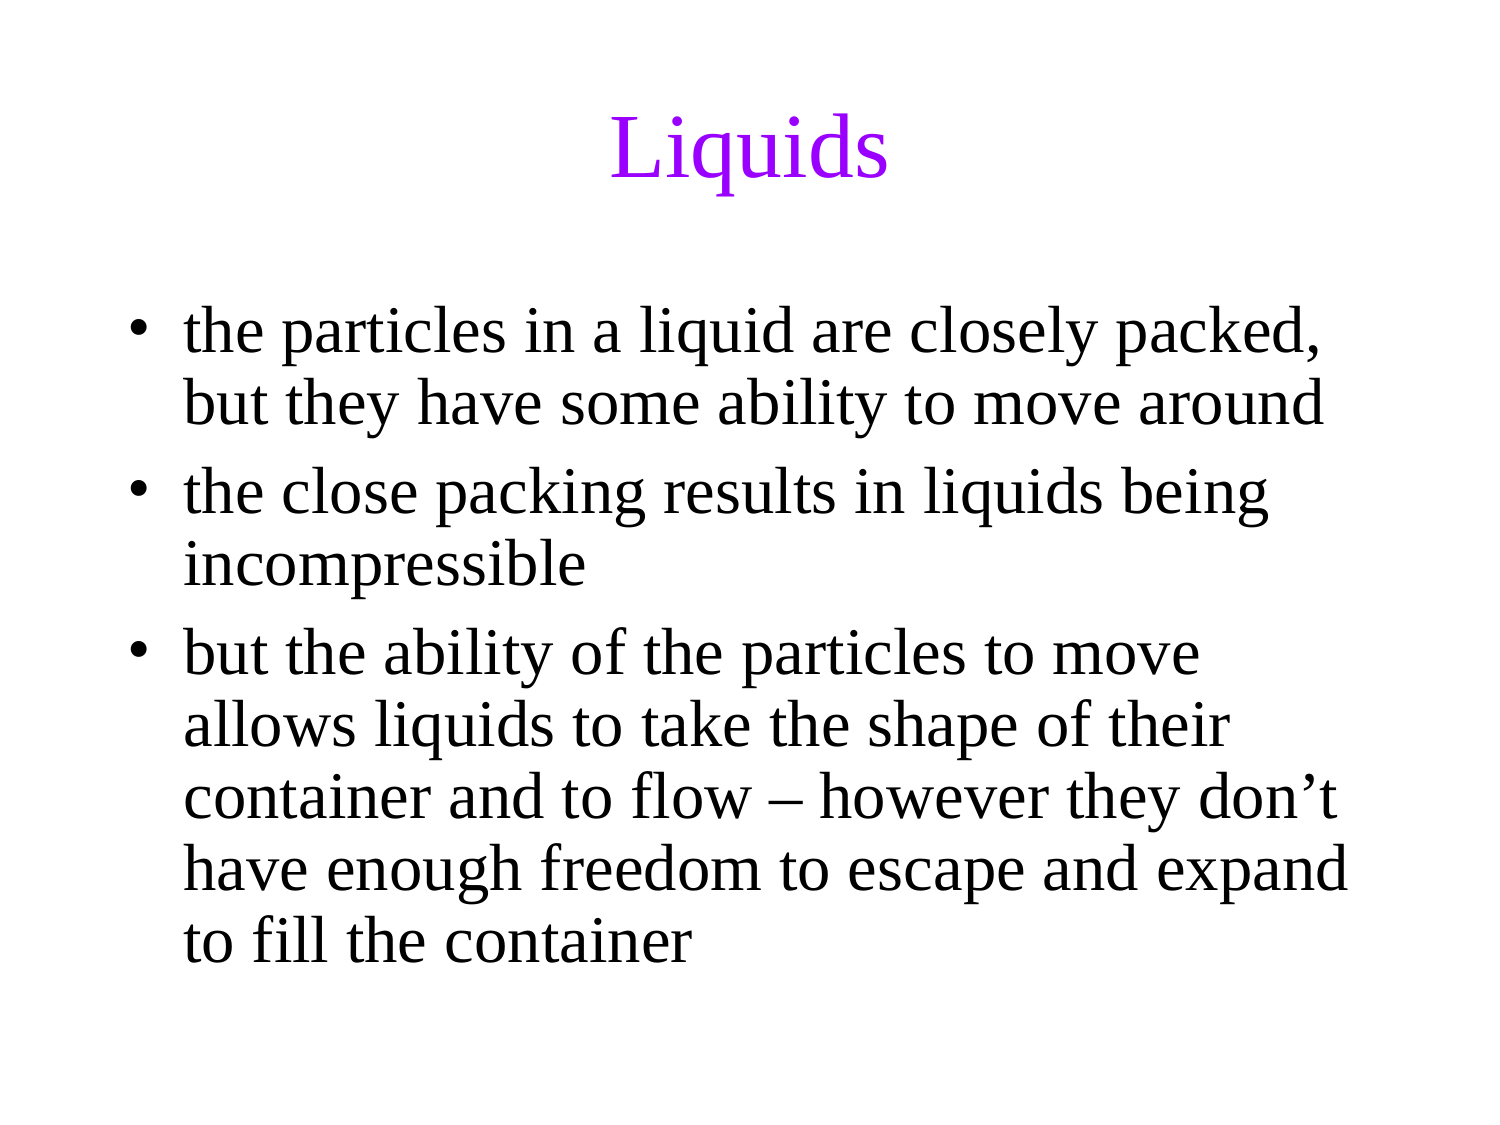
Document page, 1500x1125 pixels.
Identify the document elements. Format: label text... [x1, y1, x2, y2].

text_box Liquids [112, 46, 1388, 235]
text_box the particles in a liquid are closely packed, but they have some ability to move around the close packing results in liquids being incompressible but the ability of the particles to move allows liquids to take the shape of their container and to flow – however they don’t have enough freedom to escape and expand to fill the container [112, 287, 1388, 1025]
